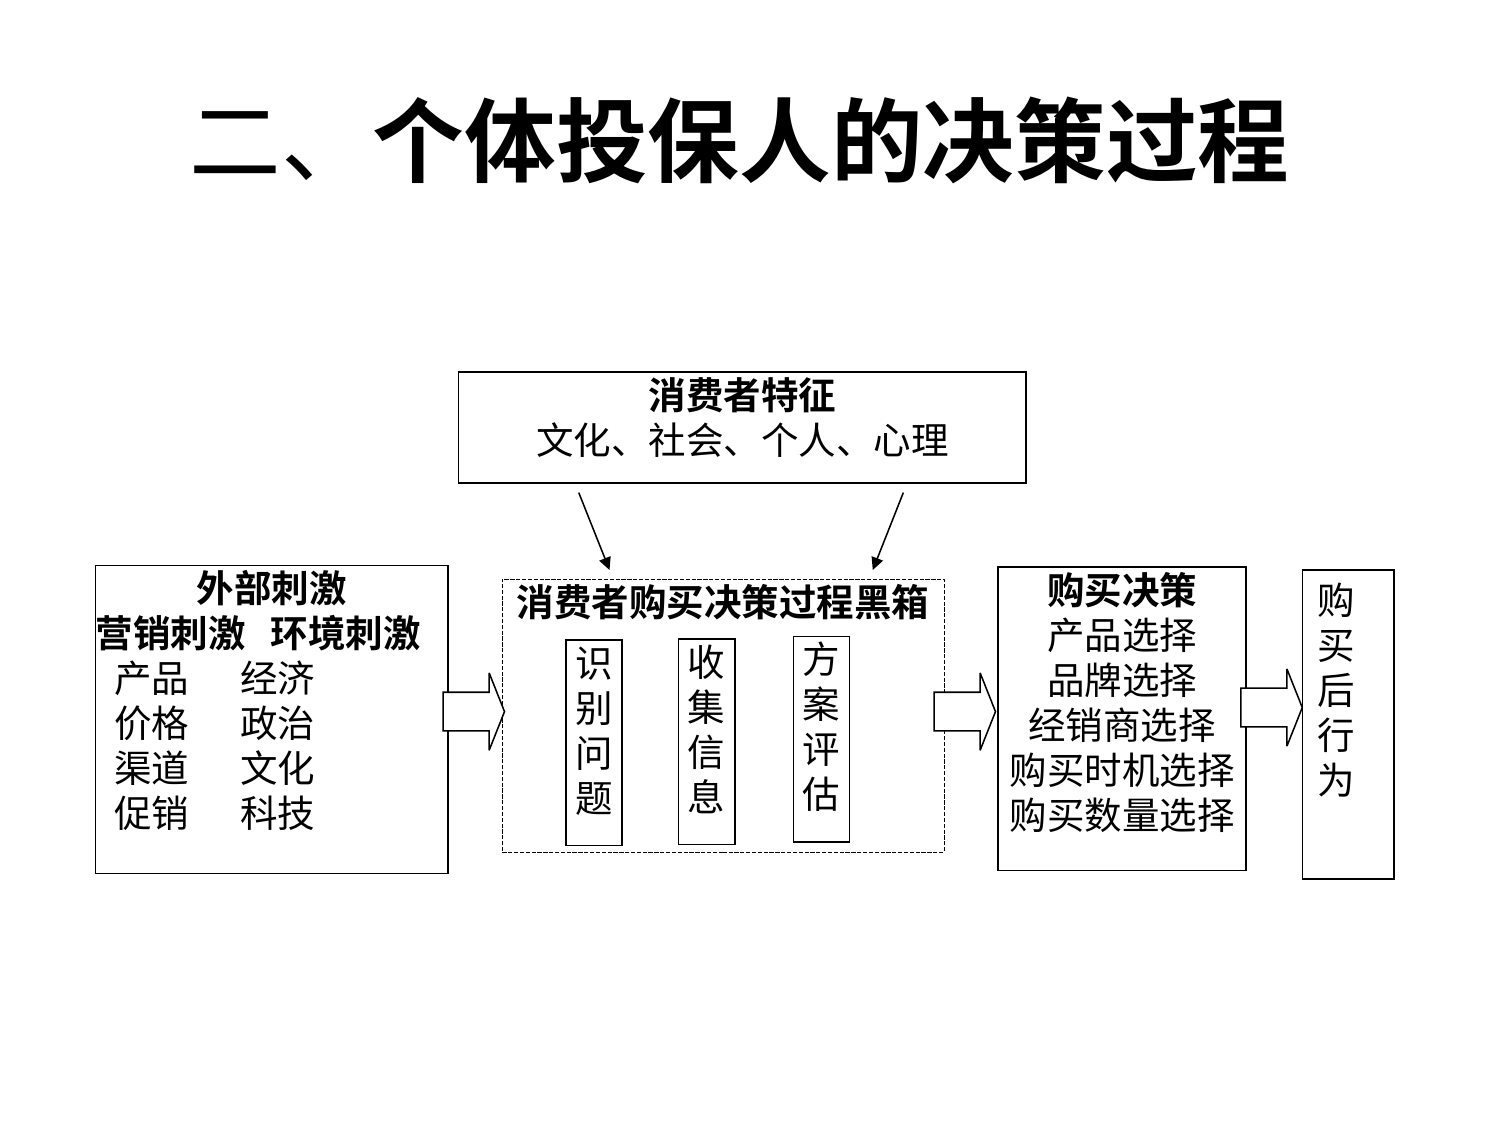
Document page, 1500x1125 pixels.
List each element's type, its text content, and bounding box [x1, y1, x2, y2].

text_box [74, 337, 1425, 905]
title 二、个体投保人的决策过程 [75, 45, 1425, 233]
